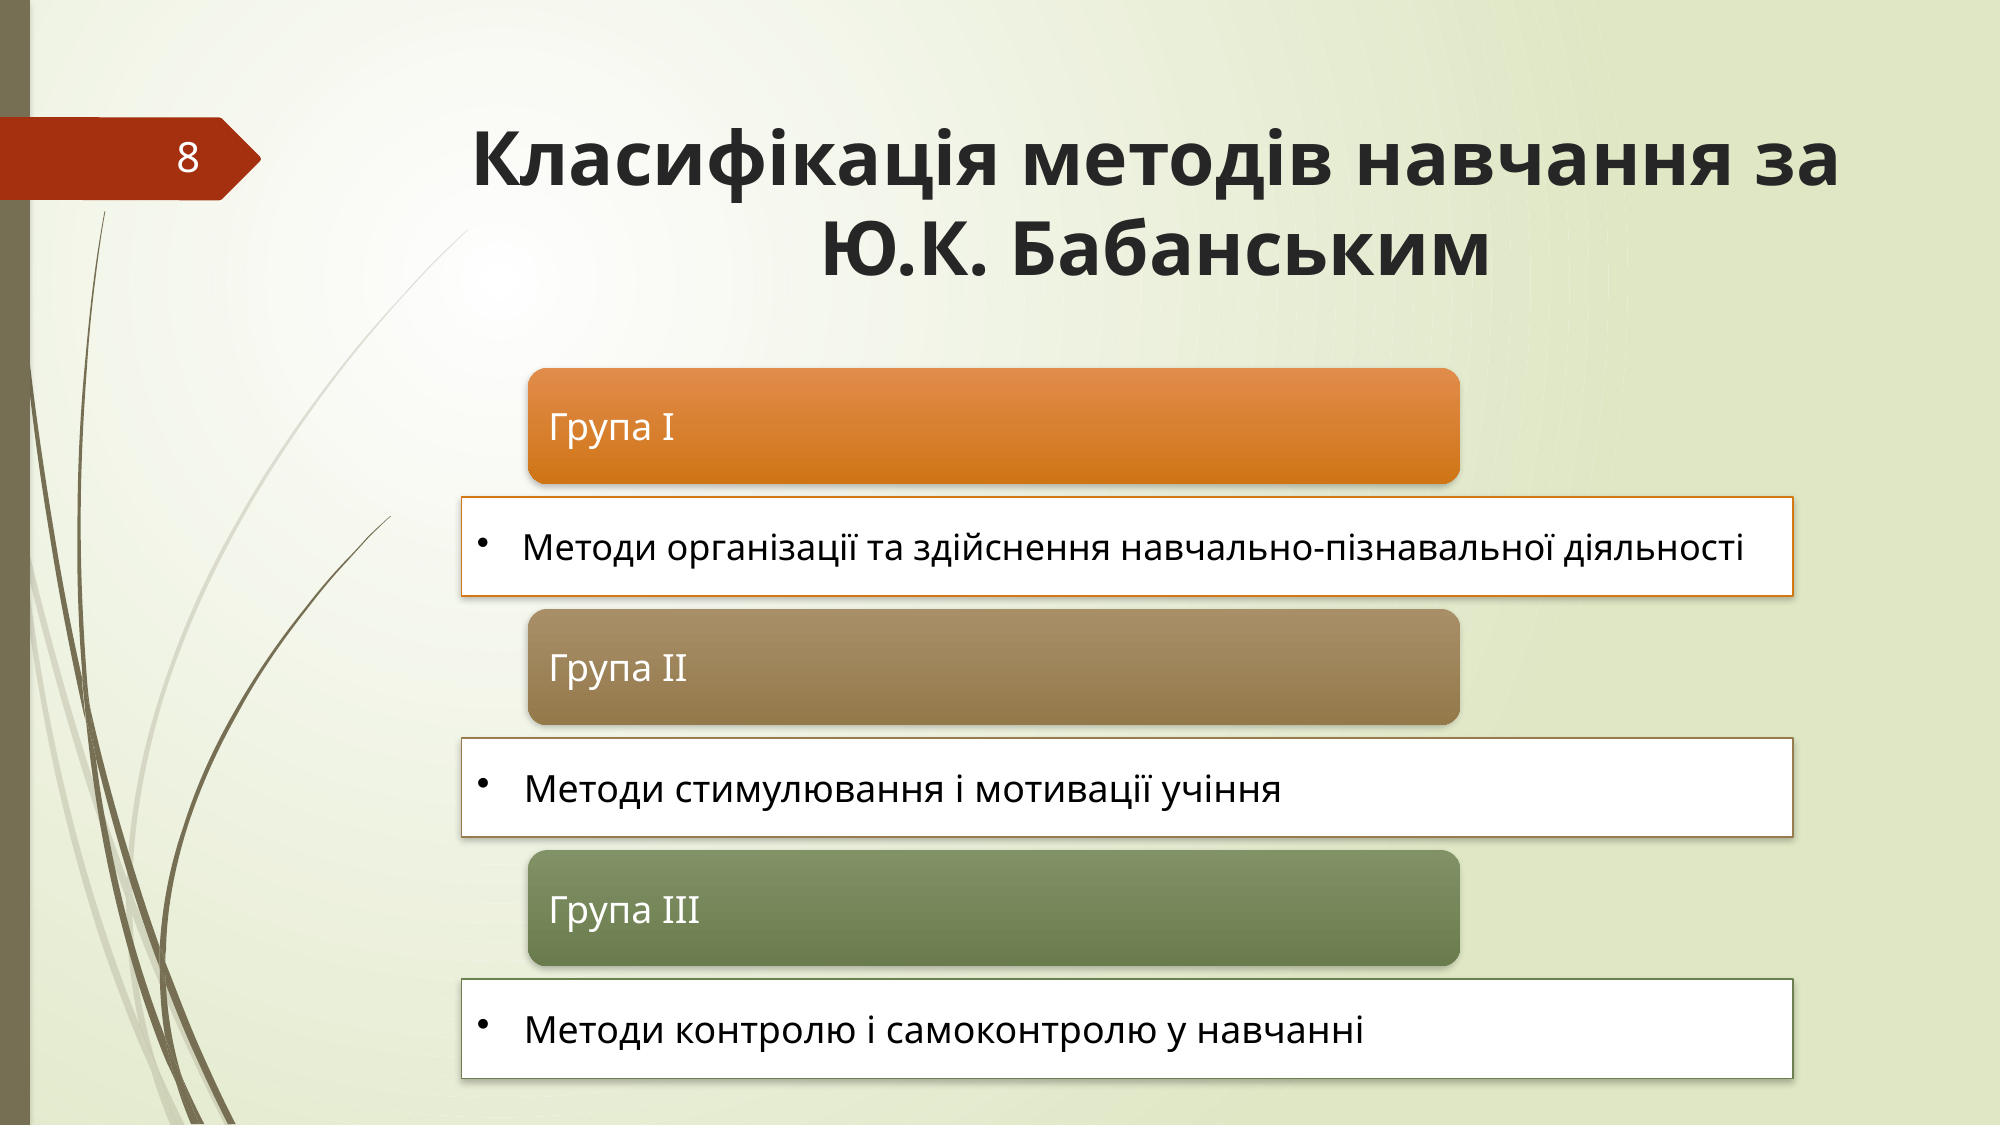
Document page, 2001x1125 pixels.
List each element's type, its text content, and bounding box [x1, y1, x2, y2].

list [461, 354, 1794, 1079]
title Класифікація методів навчання за Ю.К. Бабанським [425, 102, 1888, 313]
slide_number 8 [87, 129, 216, 190]
